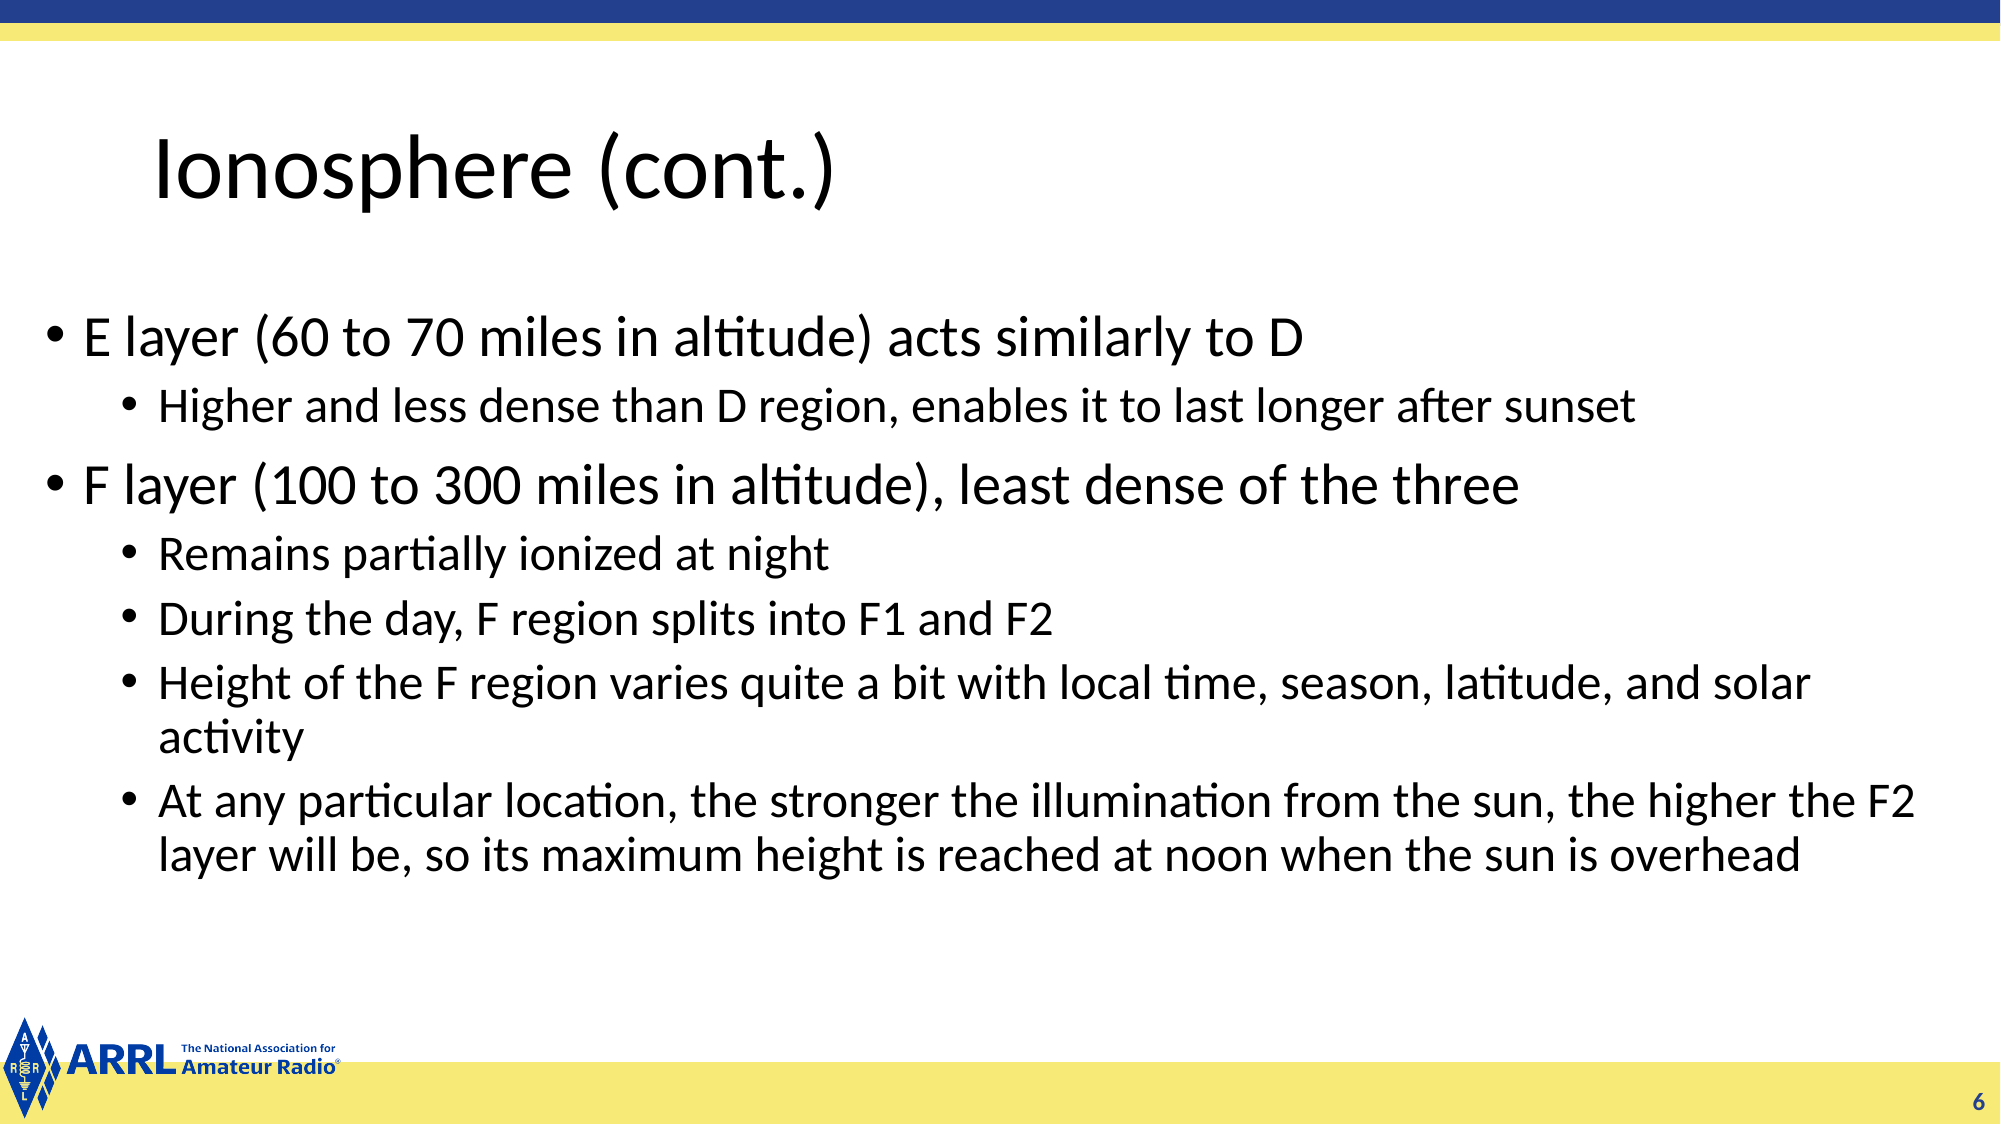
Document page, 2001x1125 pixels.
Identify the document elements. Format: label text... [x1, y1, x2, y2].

title Ionosphere (cont.) [137, 59, 1863, 278]
list E layer (60 to 70 miles in altitude) acts similarly to D Higher and less dense than D region, enables it to last longer after sunset F layer (100 to 300 miles in altitude), least dense of the three Remains partially ionized at night During the day, F region splits into F1 and F2 Height of the F region varies quite a bit with local time, season, latitude, and solar activity At any particular location, the stronger the illumination from the sun, the higher the F2 layer will be, so its maximum height is reached at noon when the sun is overhead [30, 298, 1943, 1017]
picture [1, 1015, 342, 1121]
